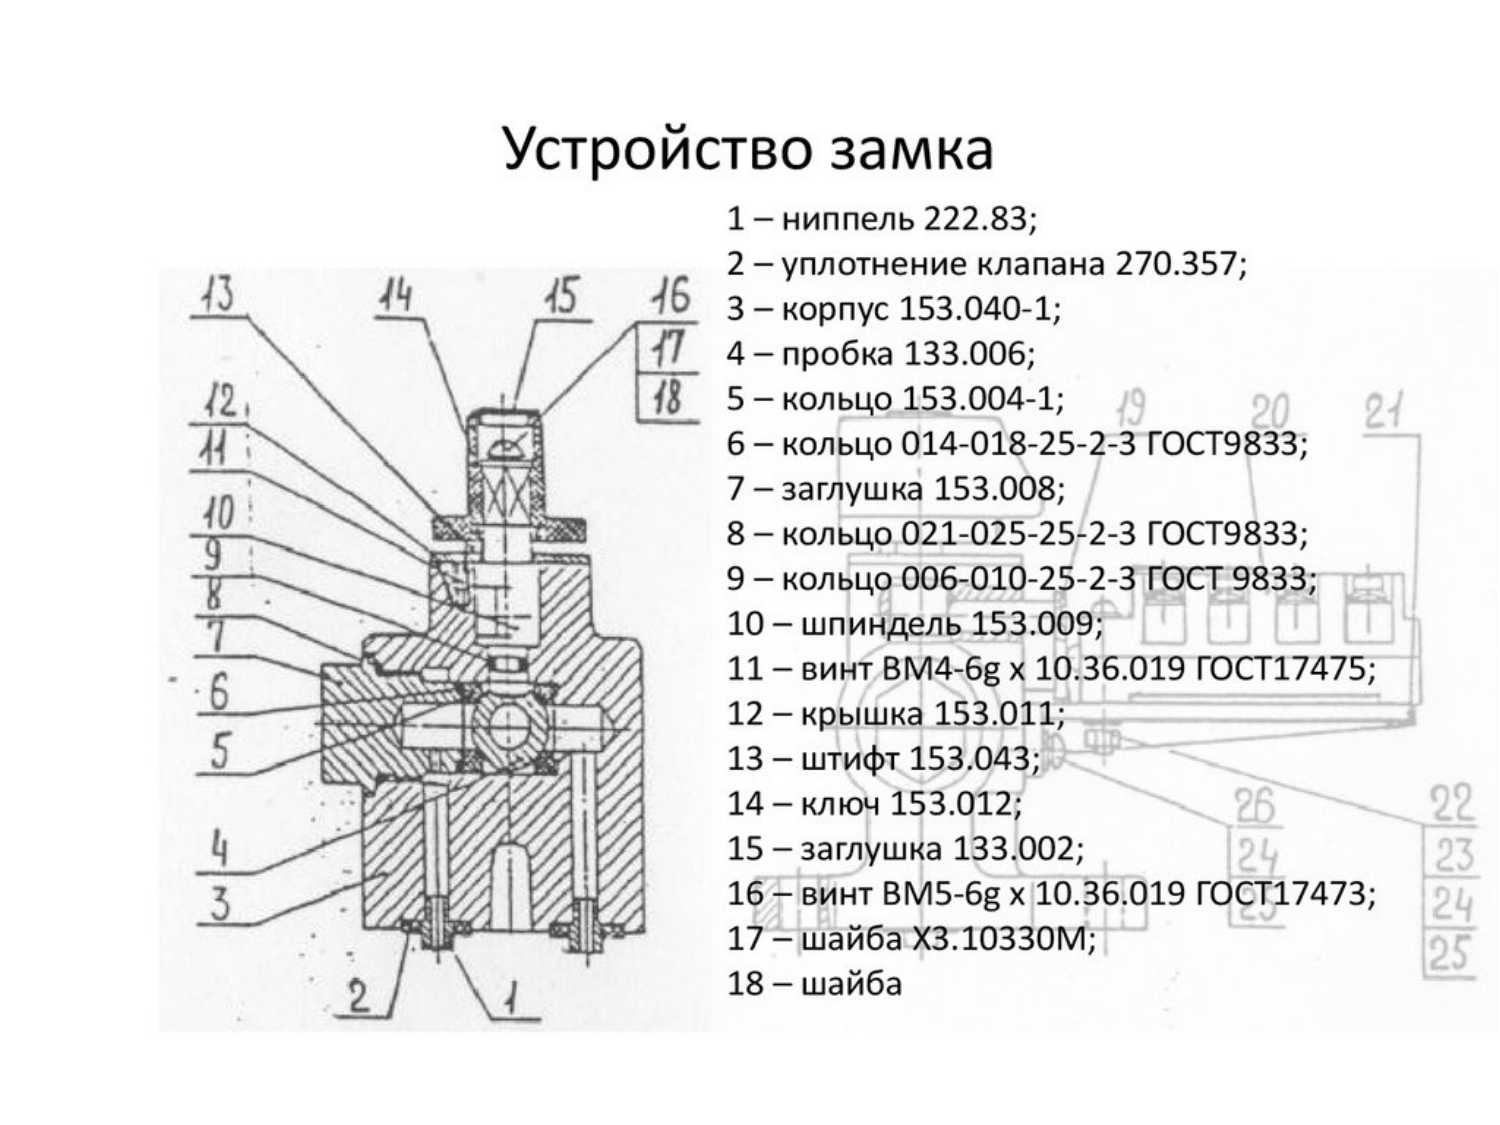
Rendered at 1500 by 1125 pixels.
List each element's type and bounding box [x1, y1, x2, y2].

list [0, 4, 1499, 1125]
